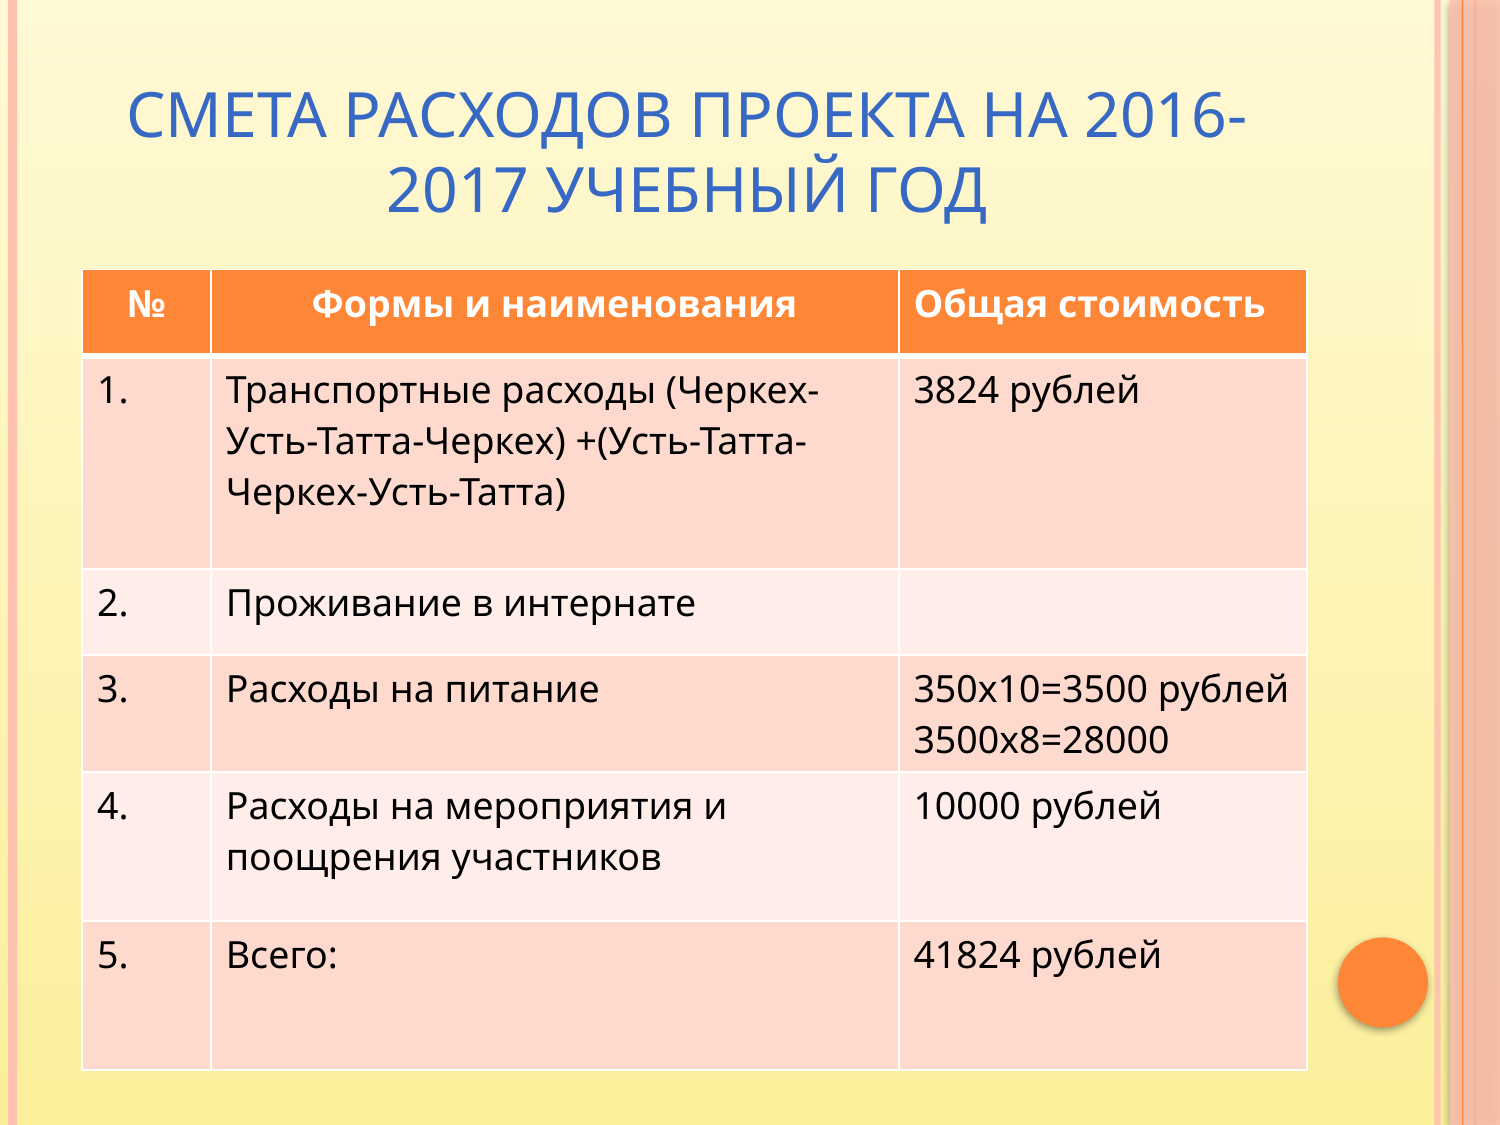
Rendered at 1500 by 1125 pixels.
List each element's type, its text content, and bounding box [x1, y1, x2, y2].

table_cell Всего: [212, 922, 898, 1069]
table_cell 2. [83, 570, 210, 654]
table_cell 4. [83, 773, 210, 920]
table_cell Проживание в интернате [212, 570, 898, 654]
table_cell Расходы на мероприятия и поощрения участников [212, 773, 898, 920]
table_cell 41824 рублей [900, 922, 1306, 1069]
title Смета расходов проекта на 2016-2017 учебный год [75, 45, 1300, 233]
table_cell 3. [83, 656, 210, 771]
table_header № [83, 270, 210, 353]
table_cell 10000 рублей [900, 773, 1306, 920]
table_cell Расходы на питание [212, 656, 898, 771]
table_cell [900, 570, 1306, 654]
table_header Формы и наименования [212, 270, 898, 353]
table_cell 3824 рублей [900, 359, 1306, 568]
table_cell 1. [83, 359, 210, 568]
table_cell 350х10=3500 рублей 3500х8=28000 [900, 656, 1306, 771]
table_cell 5. [83, 922, 210, 1069]
table_cell Транспортные расходы (Черкех-Усть-Татта-Черкех) +(Усть-Татта-Черкех-Усть-Татта) [212, 359, 898, 568]
table_header Общая стоимость [900, 270, 1306, 353]
